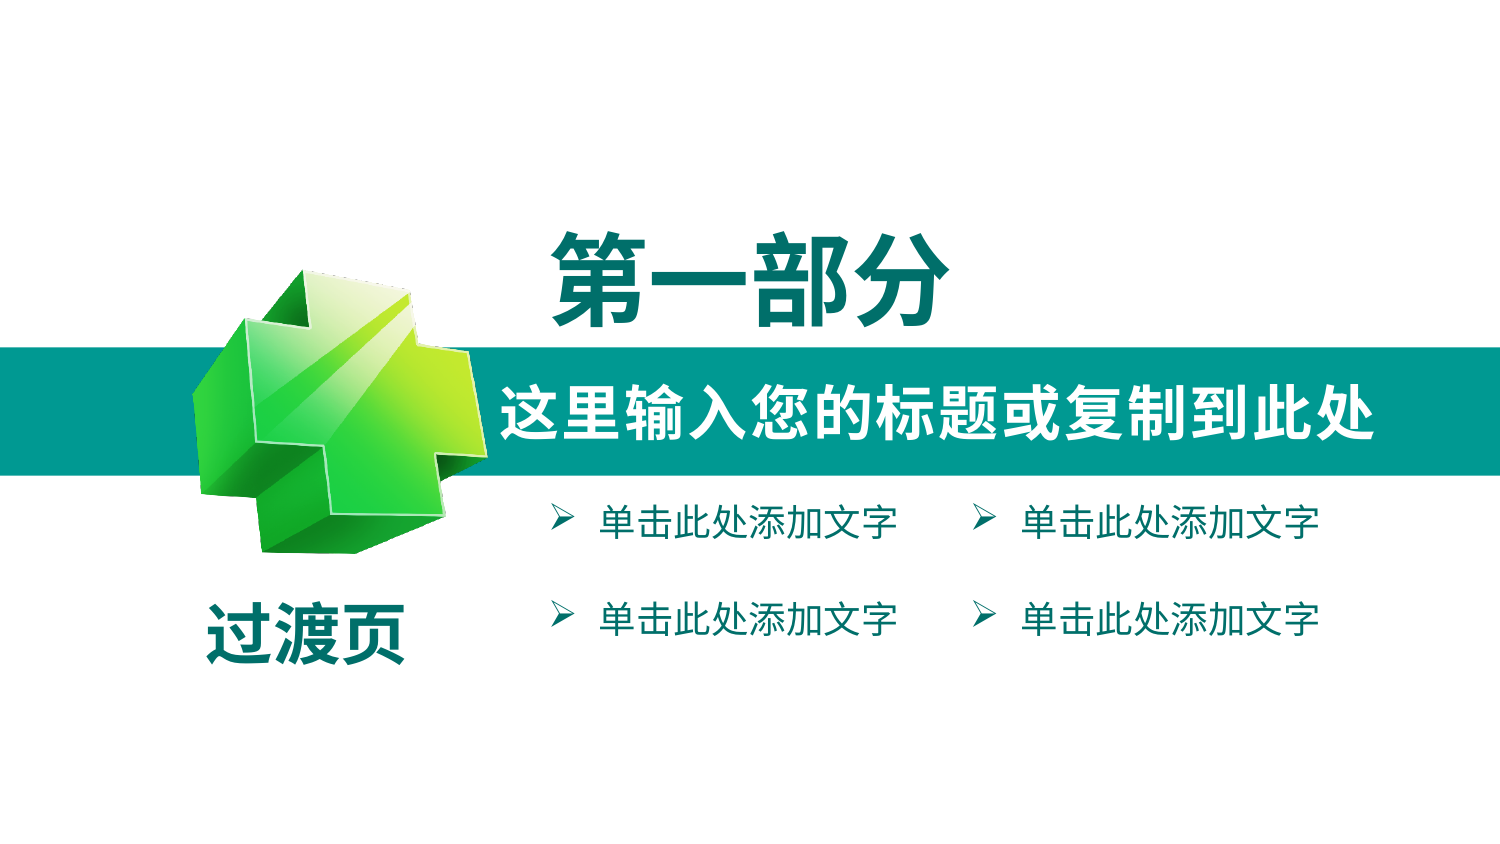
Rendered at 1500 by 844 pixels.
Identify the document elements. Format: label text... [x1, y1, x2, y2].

text_box 过渡页 [197, 596, 417, 668]
text_box 单击此处添加文字 [548, 582, 921, 655]
text_box 单击此处添加文字 [548, 485, 921, 558]
text_box 单击此处添加文字 [969, 485, 1343, 558]
text_box 第一部分 [510, 246, 990, 310]
text_box 这里输入您的标题或复制到此处 [0, 345, 186, 478]
picture [191, 268, 488, 555]
text_box 单击此处添加文字 [969, 582, 1343, 655]
text_box 这里输入您的标题或复制到此处 [493, 345, 1500, 478]
